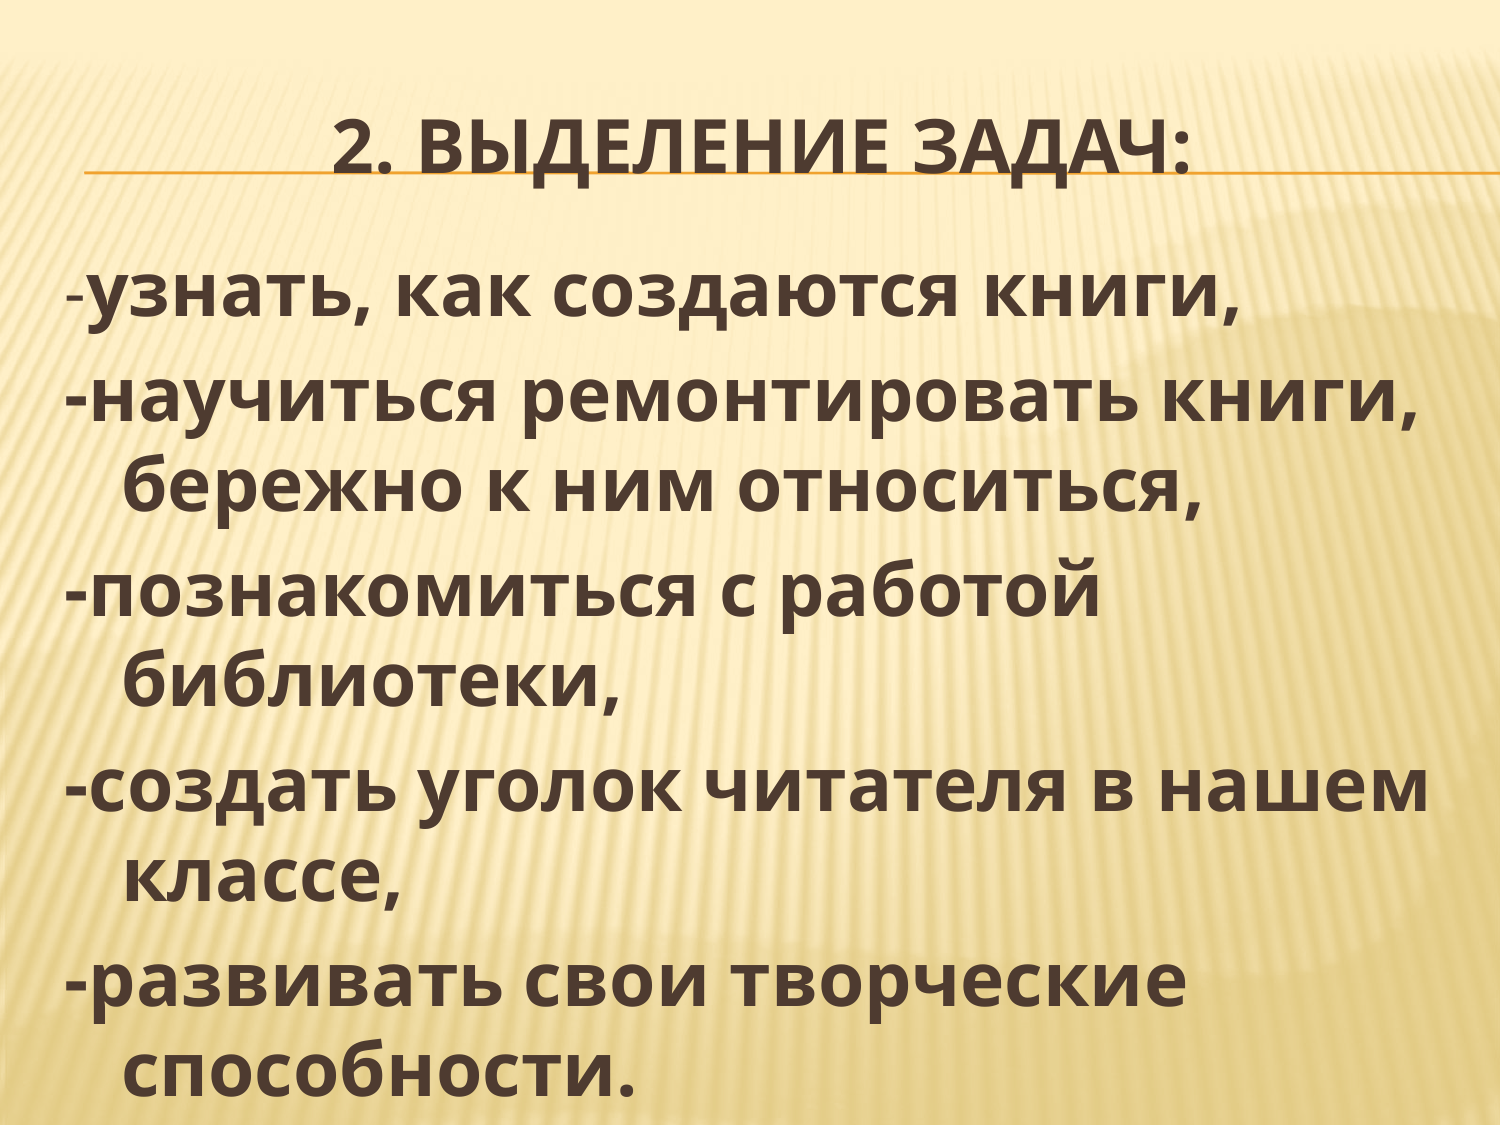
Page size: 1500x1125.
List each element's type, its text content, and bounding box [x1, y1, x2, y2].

list -узнать, как создаются книги, -научиться ремонтировать книги, бережно к ним относиться, -познакомиться с работой библиотеки, -создать уголок читателя в нашем классе, -развивать свои творческие способности. [50, 234, 1475, 998]
title 2. Выделение задач: [50, 75, 1475, 213]
